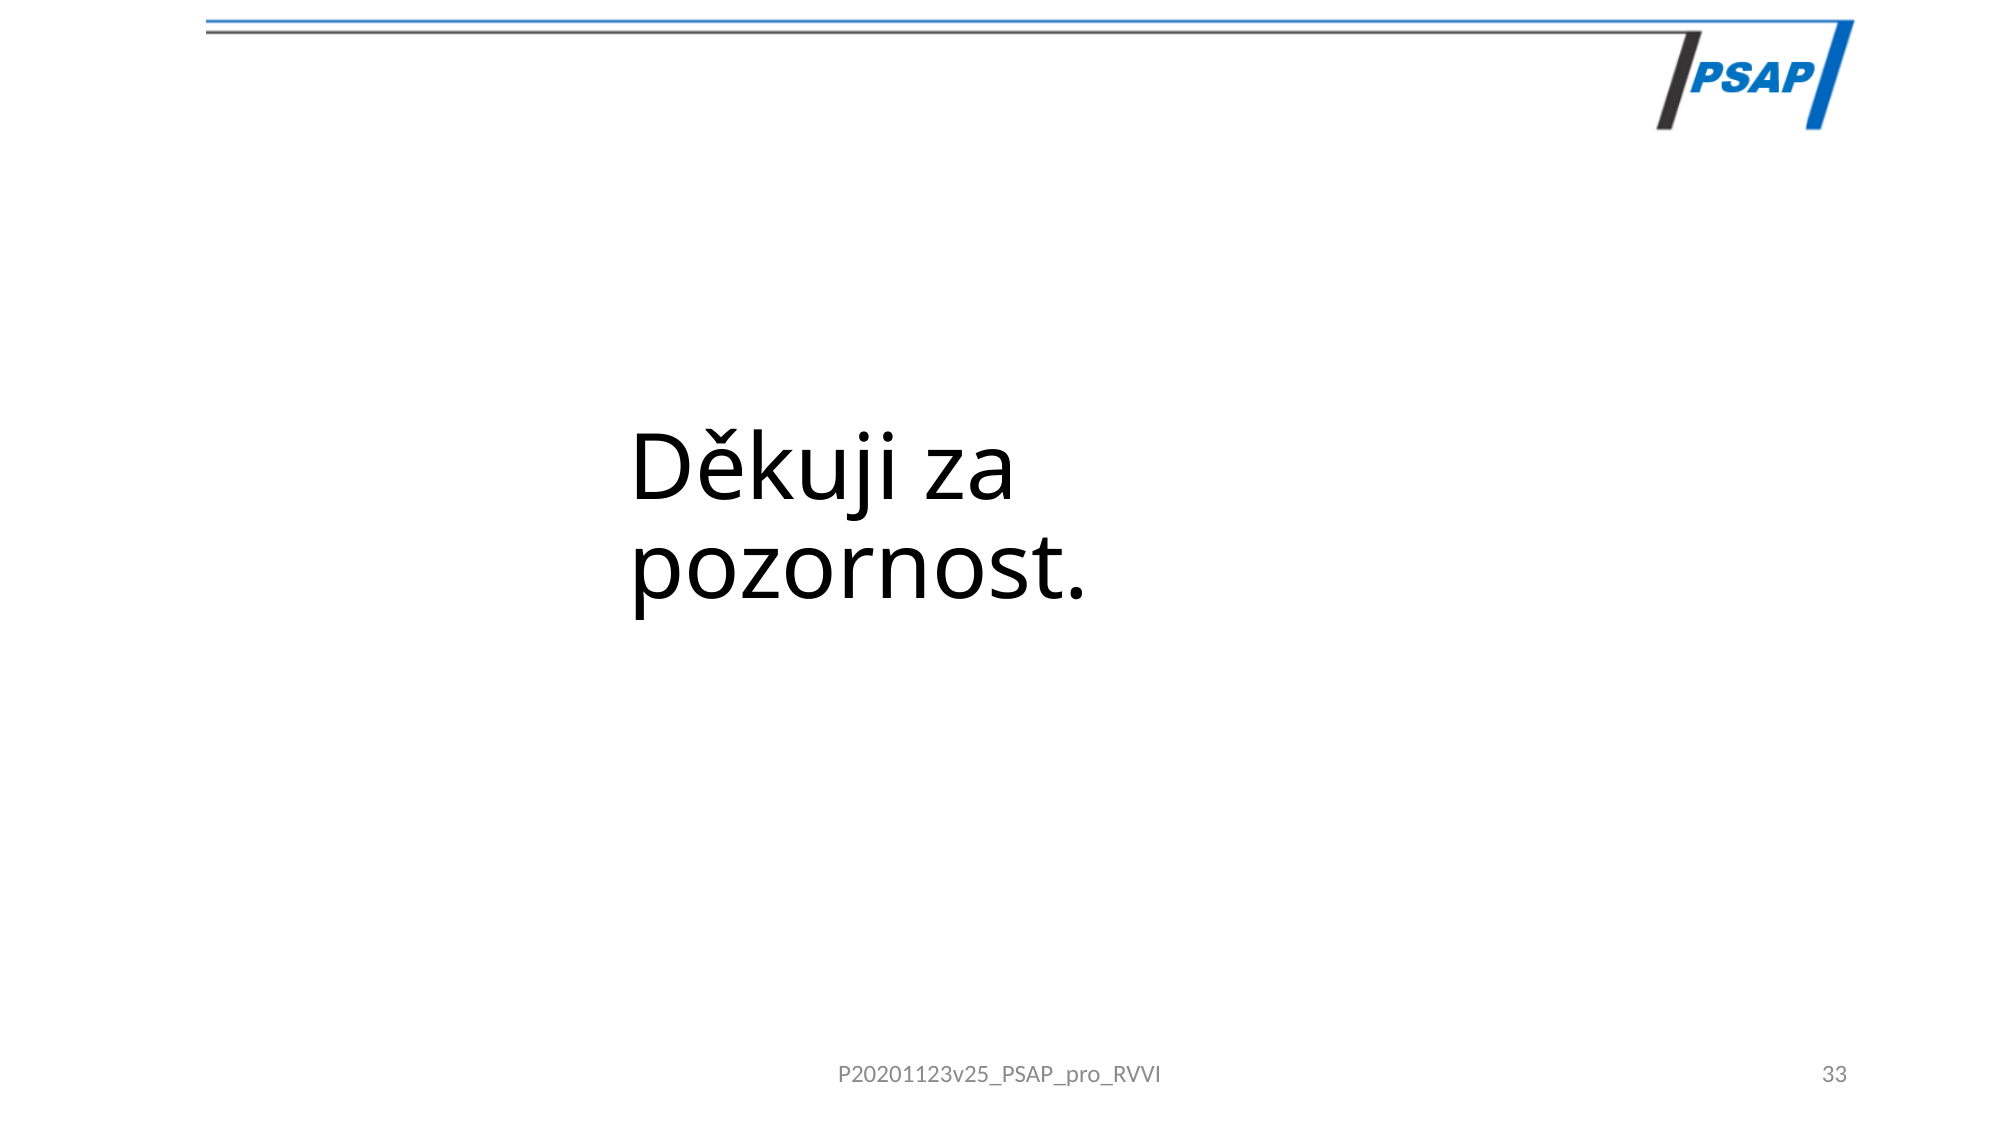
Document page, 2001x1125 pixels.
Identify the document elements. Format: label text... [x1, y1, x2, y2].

picture [206, 0, 1863, 142]
footer P20201123v25_PSAP_pro_RVVI [662, 1042, 1338, 1103]
slide_number 33 [1412, 1042, 1863, 1103]
title Děkuji za pozornost. [613, 410, 1387, 629]
